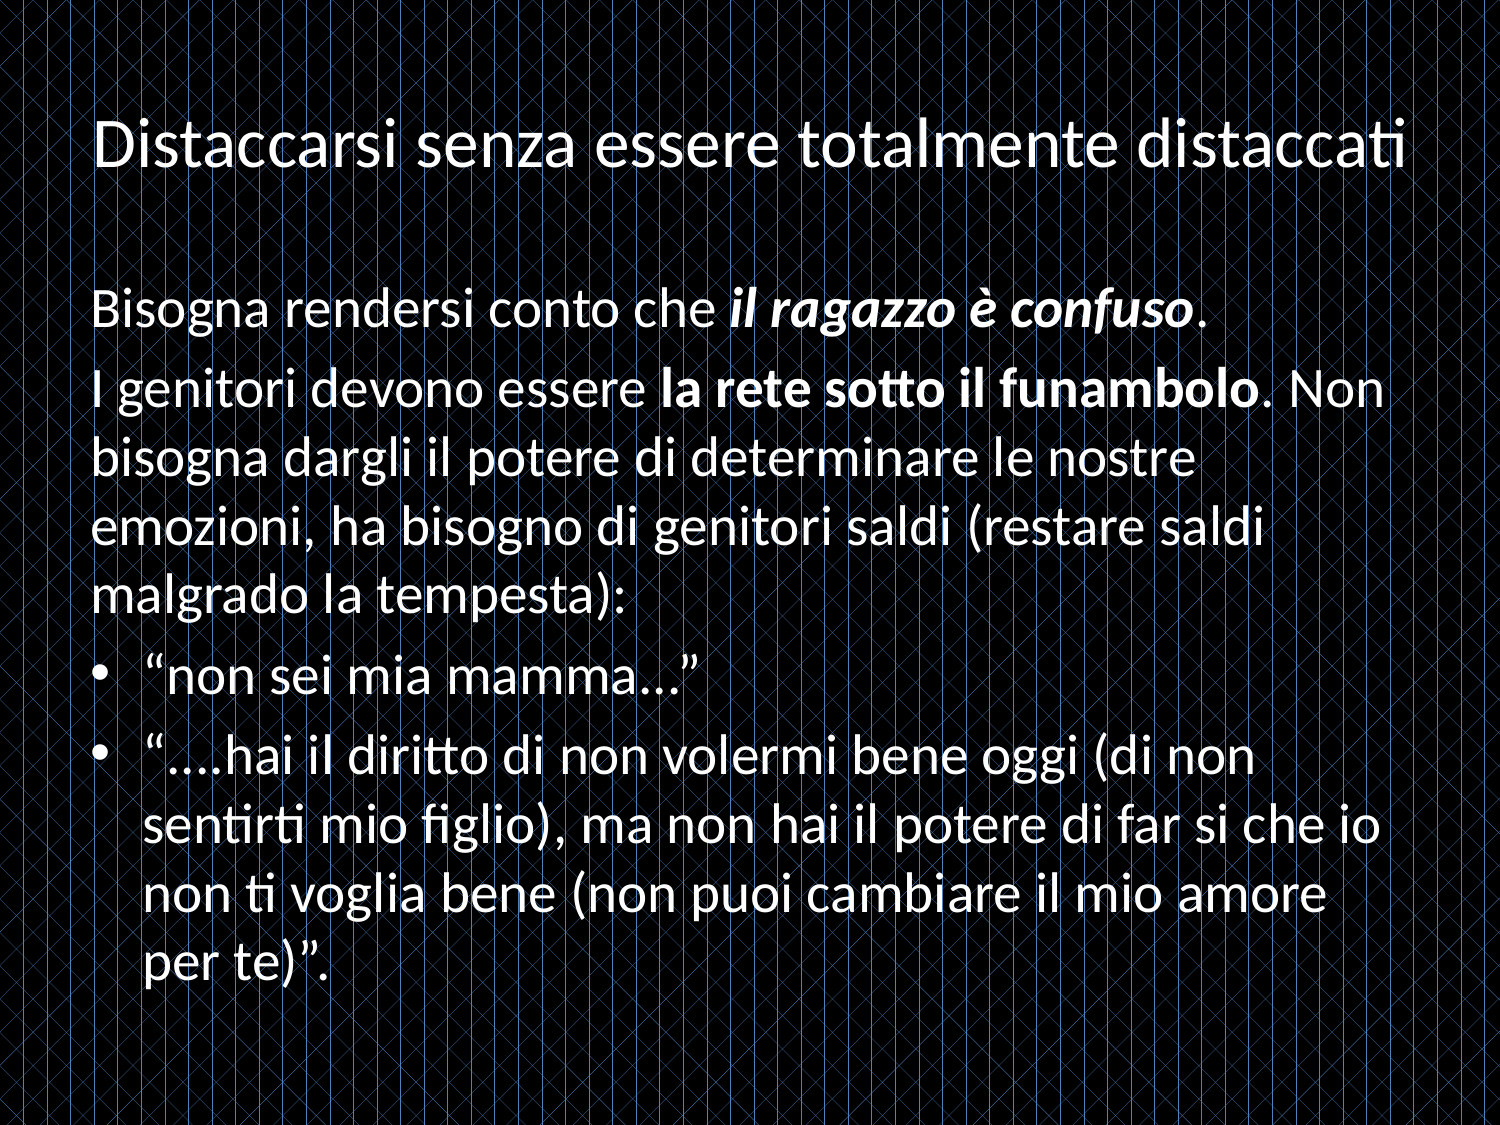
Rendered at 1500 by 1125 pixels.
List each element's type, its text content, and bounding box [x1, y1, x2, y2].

title Distaccarsi senza essere totalmente distaccati [75, 45, 1425, 233]
list Bisogna rendersi conto che il ragazzo è confuso. I genitori devono essere la rete sotto il funambolo. Non bisogna dargli il potere di determinare le nostre emozioni, ha bisogno di genitori saldi (restare saldi malgrado la tempesta): “non sei mia mamma...” “....hai il diritto di non volermi bene oggi (di non sentirti mio figlio), ma non hai il potere di far si che io non ti voglia bene (non puoi cambiare il mio amore per te)”. [75, 262, 1425, 1005]
